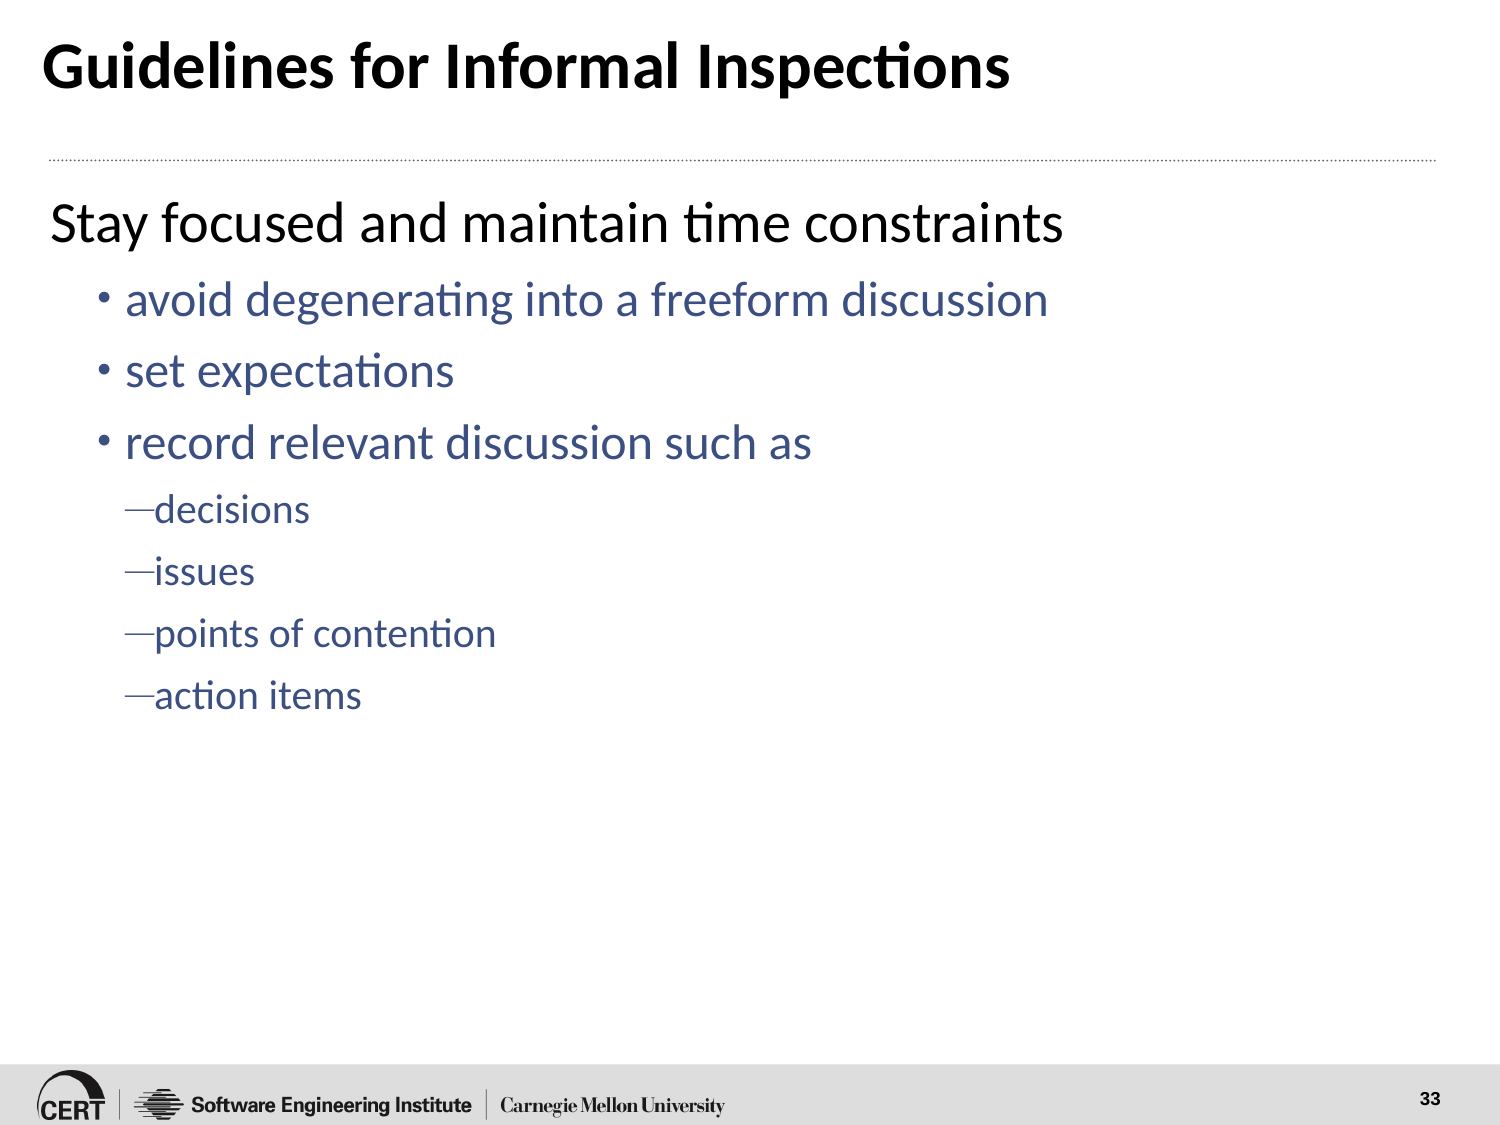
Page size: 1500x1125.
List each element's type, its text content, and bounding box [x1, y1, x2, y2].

list Stay focused and maintain time constraints avoid degenerating into a freeform discussion set expectations record relevant discussion such as decisions issues points of contention action items [49, 187, 1438, 1001]
title Guidelines for Informal Inspections [42, 37, 1434, 155]
picture [37, 1069, 725, 1122]
